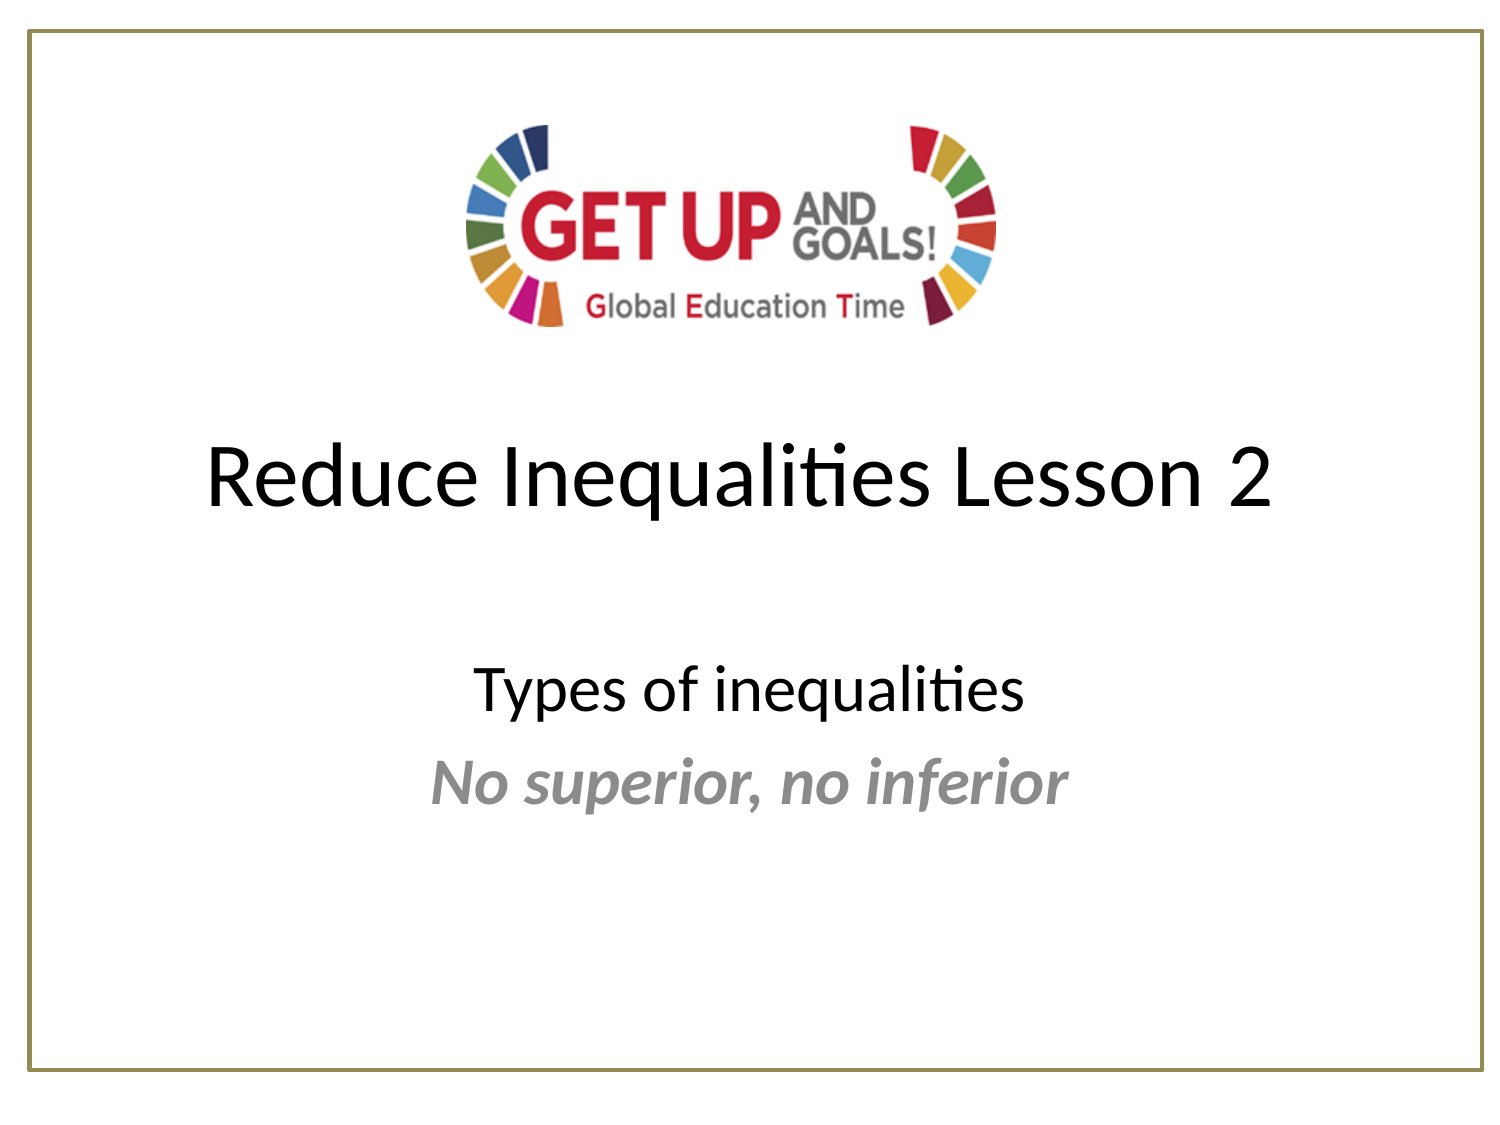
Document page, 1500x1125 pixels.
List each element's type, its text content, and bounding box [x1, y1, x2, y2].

picture [466, 125, 996, 327]
text_box [27, 29, 1484, 1072]
title Reduce Inequalities Lesson 2 [112, 349, 1388, 591]
subtitle Types of inequalities No superior, no inferior [225, 637, 1275, 925]
